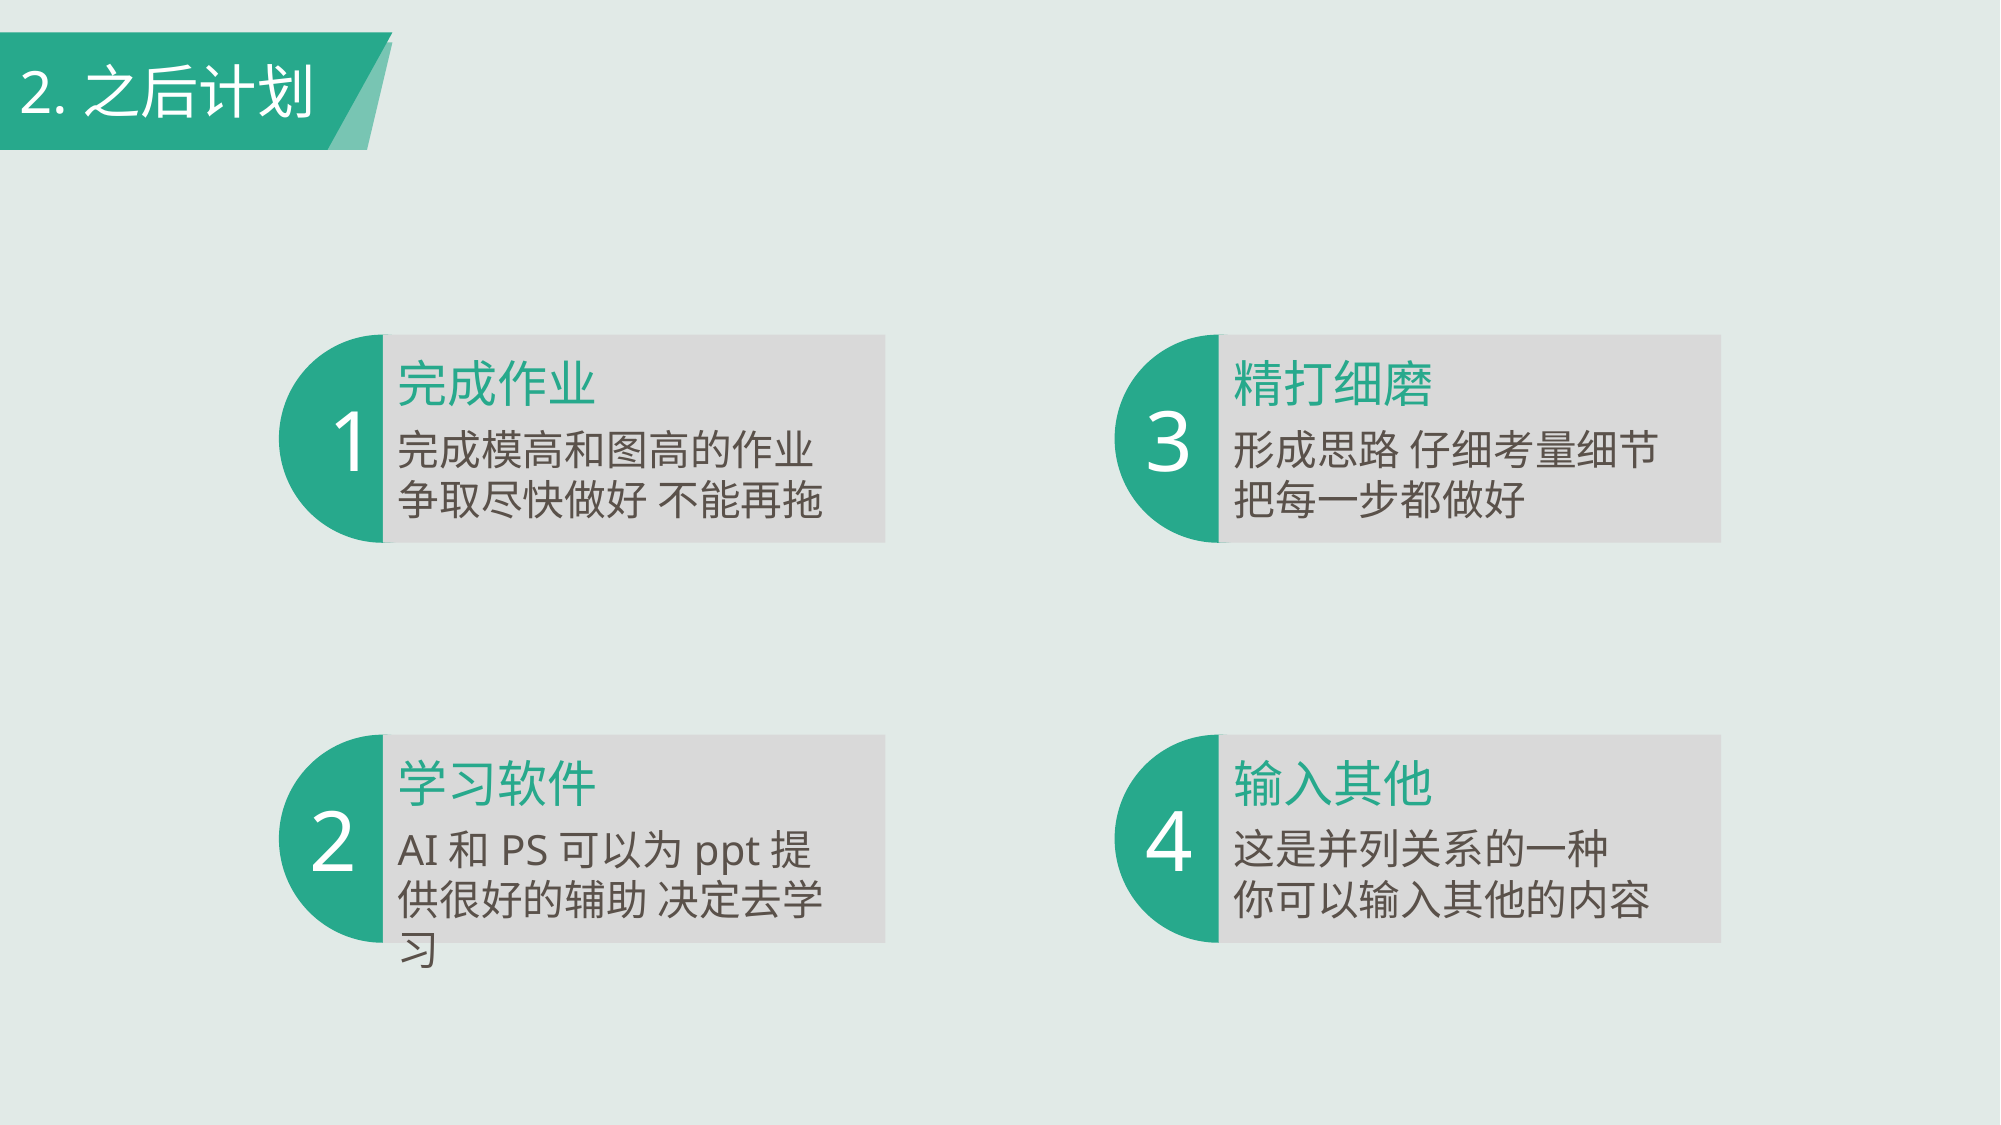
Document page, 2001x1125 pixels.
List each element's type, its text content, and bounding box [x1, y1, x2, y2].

text_box [382, 734, 886, 944]
text_box [1113, 733, 1228, 944]
text_box 精打细磨 [1218, 345, 1462, 416]
text_box 2 [294, 780, 374, 896]
text_box [0, 31, 395, 151]
text_box 2.之后计划 [0, 48, 338, 133]
text_box 4 [1130, 780, 1210, 896]
text_box [329, 41, 394, 151]
text_box 输入其他 [1218, 745, 1462, 816]
text_box 完成模高和图高的作业 争取尽快做好 不能再拖 [382, 416, 852, 531]
text_box [1218, 334, 1722, 544]
text_box 1 [313, 380, 382, 496]
text_box [277, 333, 393, 544]
text_box [1113, 333, 1229, 544]
text_box [382, 334, 886, 544]
text_box 这是并列关系的一种 你可以输入其他的内容 [1218, 816, 1688, 931]
text_box 形成思路 仔细考量细节 把每一步都做好 [1218, 416, 1688, 531]
text_box [294, 733, 392, 944]
text_box [1218, 734, 1722, 944]
text_box 学习软件 [382, 745, 626, 816]
text_box 完成作业 [382, 345, 626, 416]
text_box 3 [1130, 380, 1210, 496]
text_box AI和PS可以为ppt提供很好的辅助 决定去学习 [382, 816, 852, 981]
text_box [277, 782, 294, 895]
